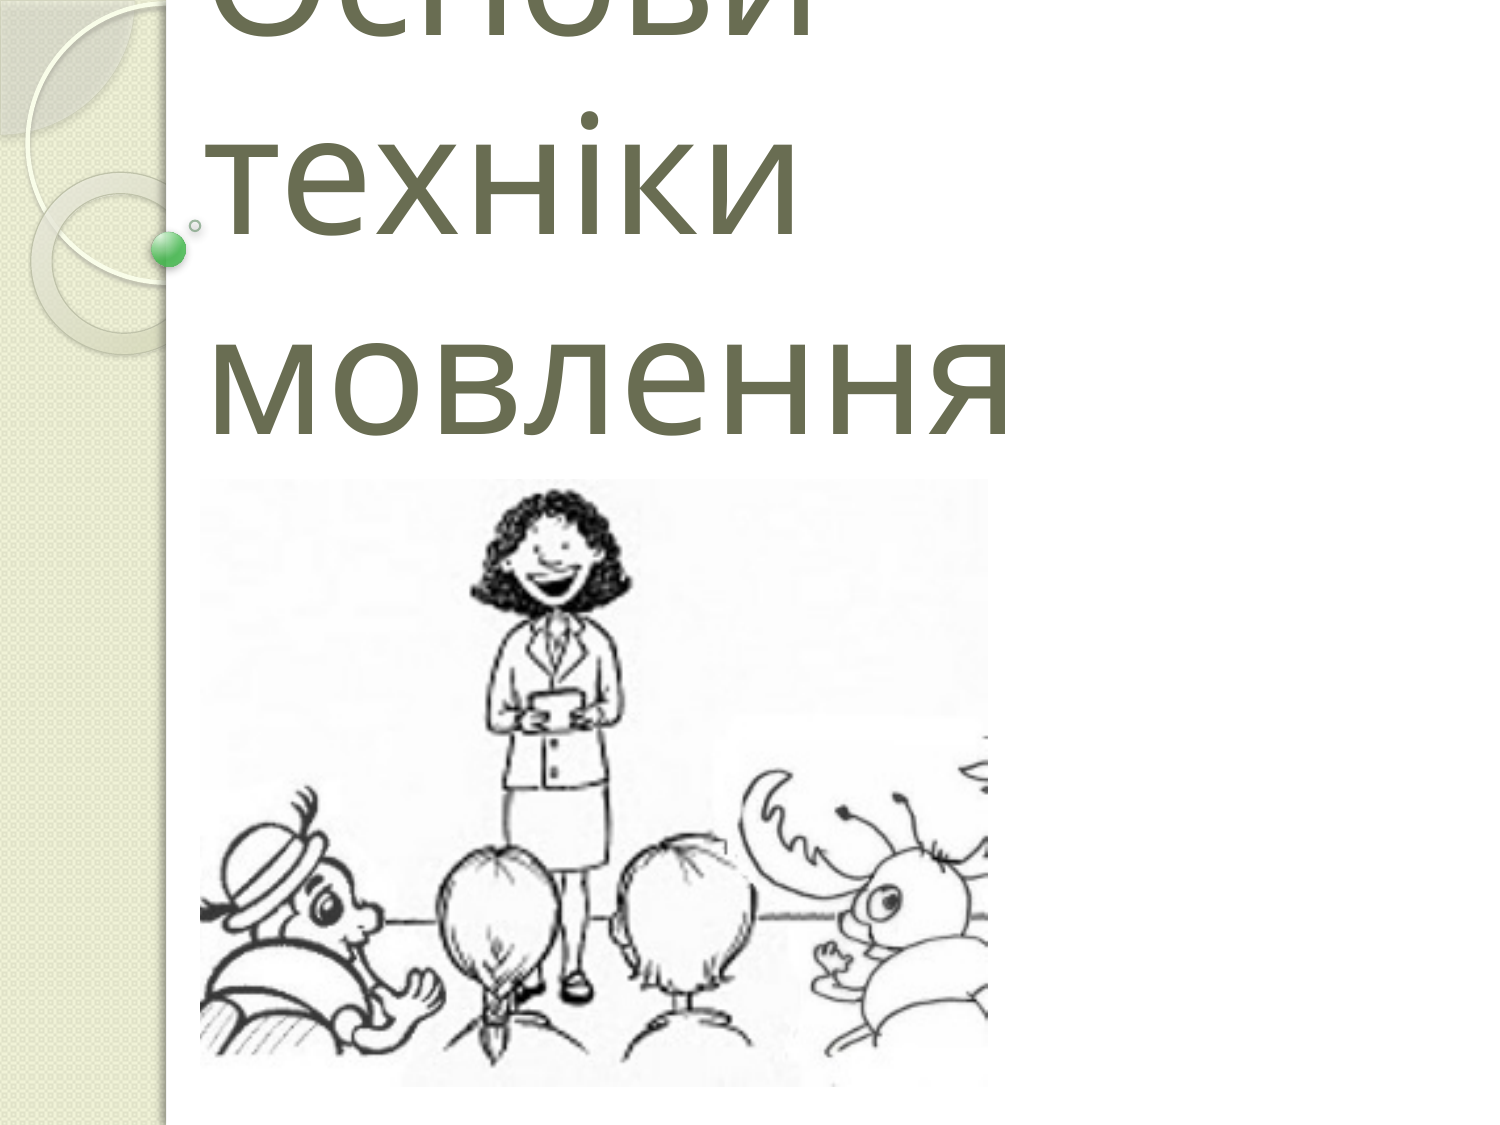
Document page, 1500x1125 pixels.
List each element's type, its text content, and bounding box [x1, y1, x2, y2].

title Основи техніки мовлення [187, 200, 1388, 476]
picture [199, 479, 988, 1087]
